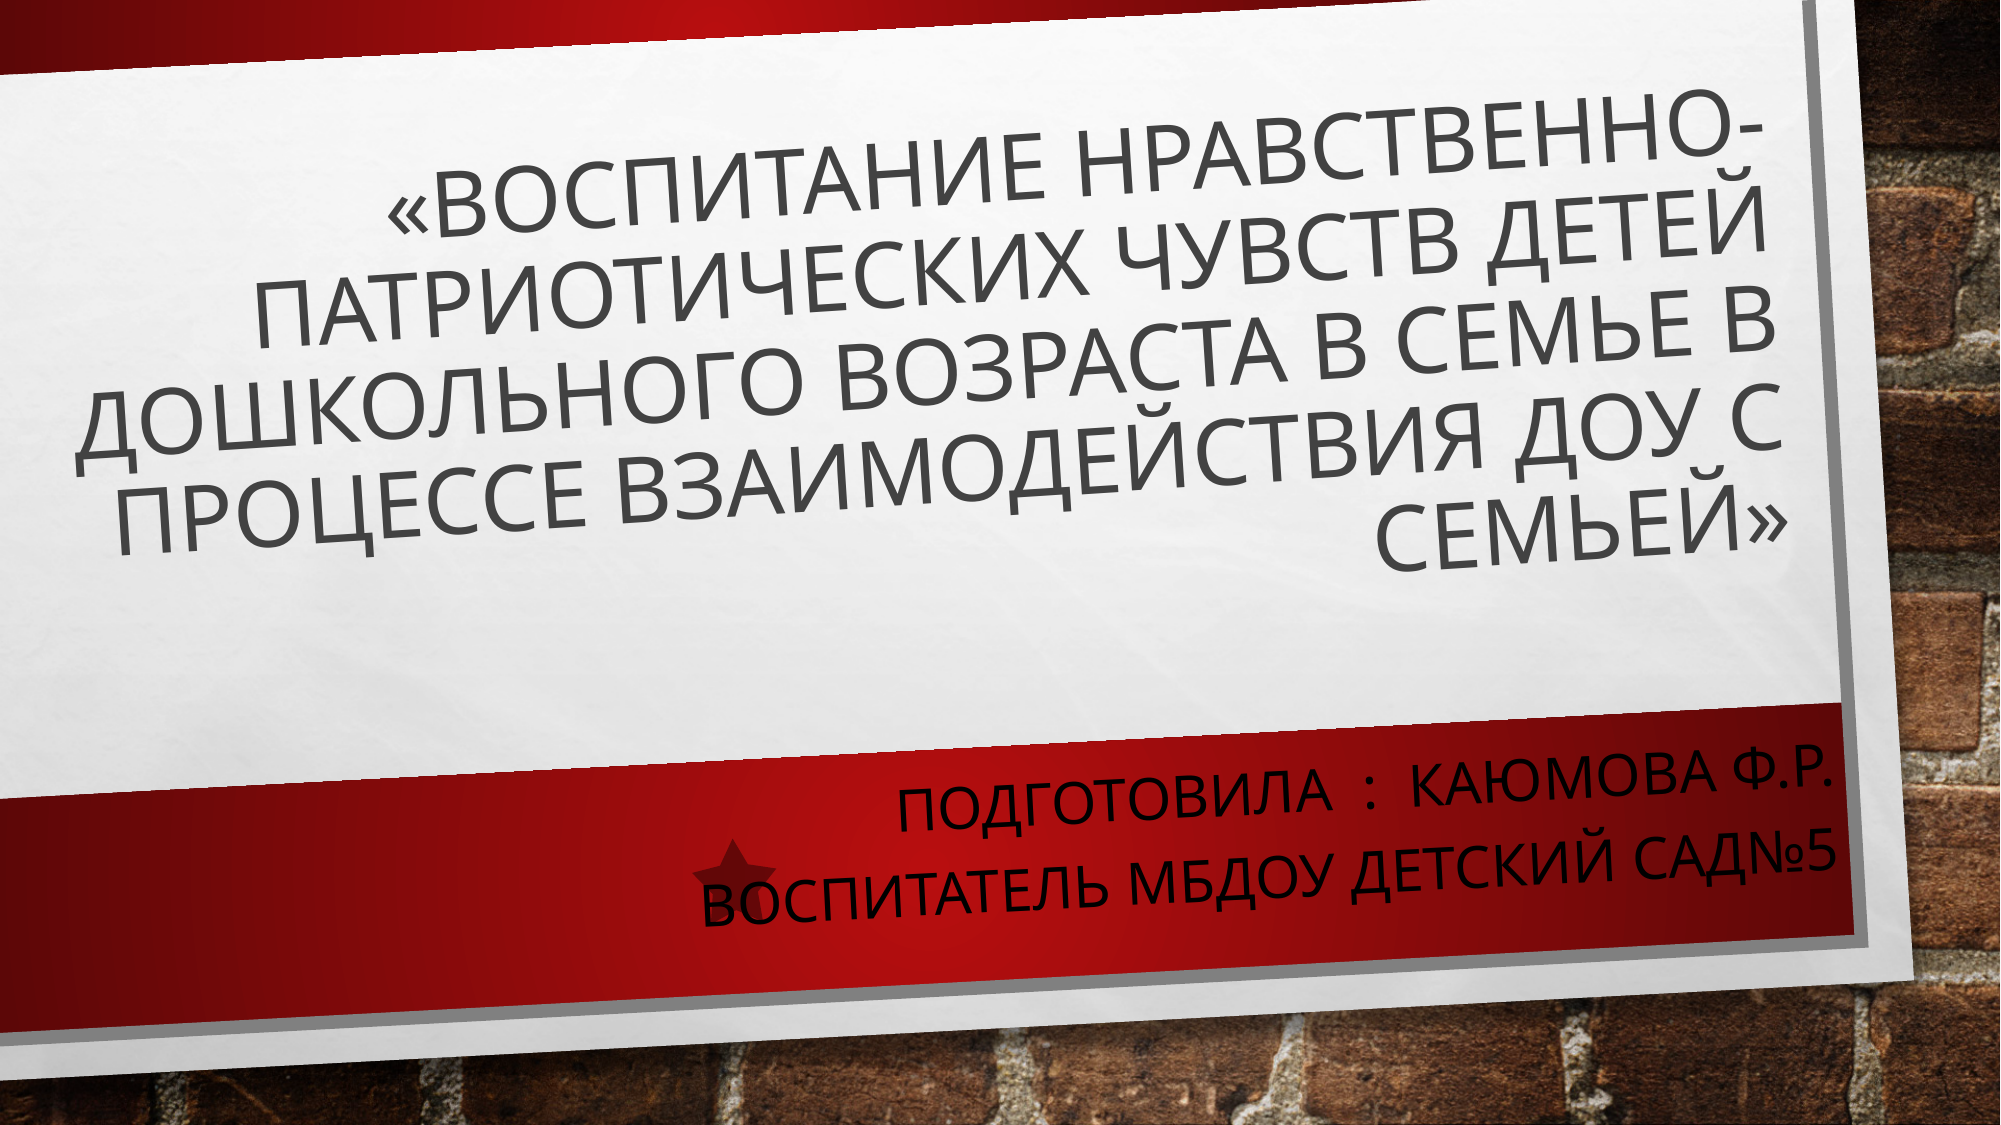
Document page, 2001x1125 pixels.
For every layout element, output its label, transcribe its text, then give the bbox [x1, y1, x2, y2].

title «Воспитание нравственно-патриотических чувств детей дошкольного возраста в семье в процессе взаимодействия ДОУ с семьей» [0, 15, 1811, 692]
picture [0, 0, 2000, 1125]
subtitle Подготовила : Каюмова Ф.Р. воспитатель МБДОУ Детский сад№5 [650, 703, 1855, 925]
